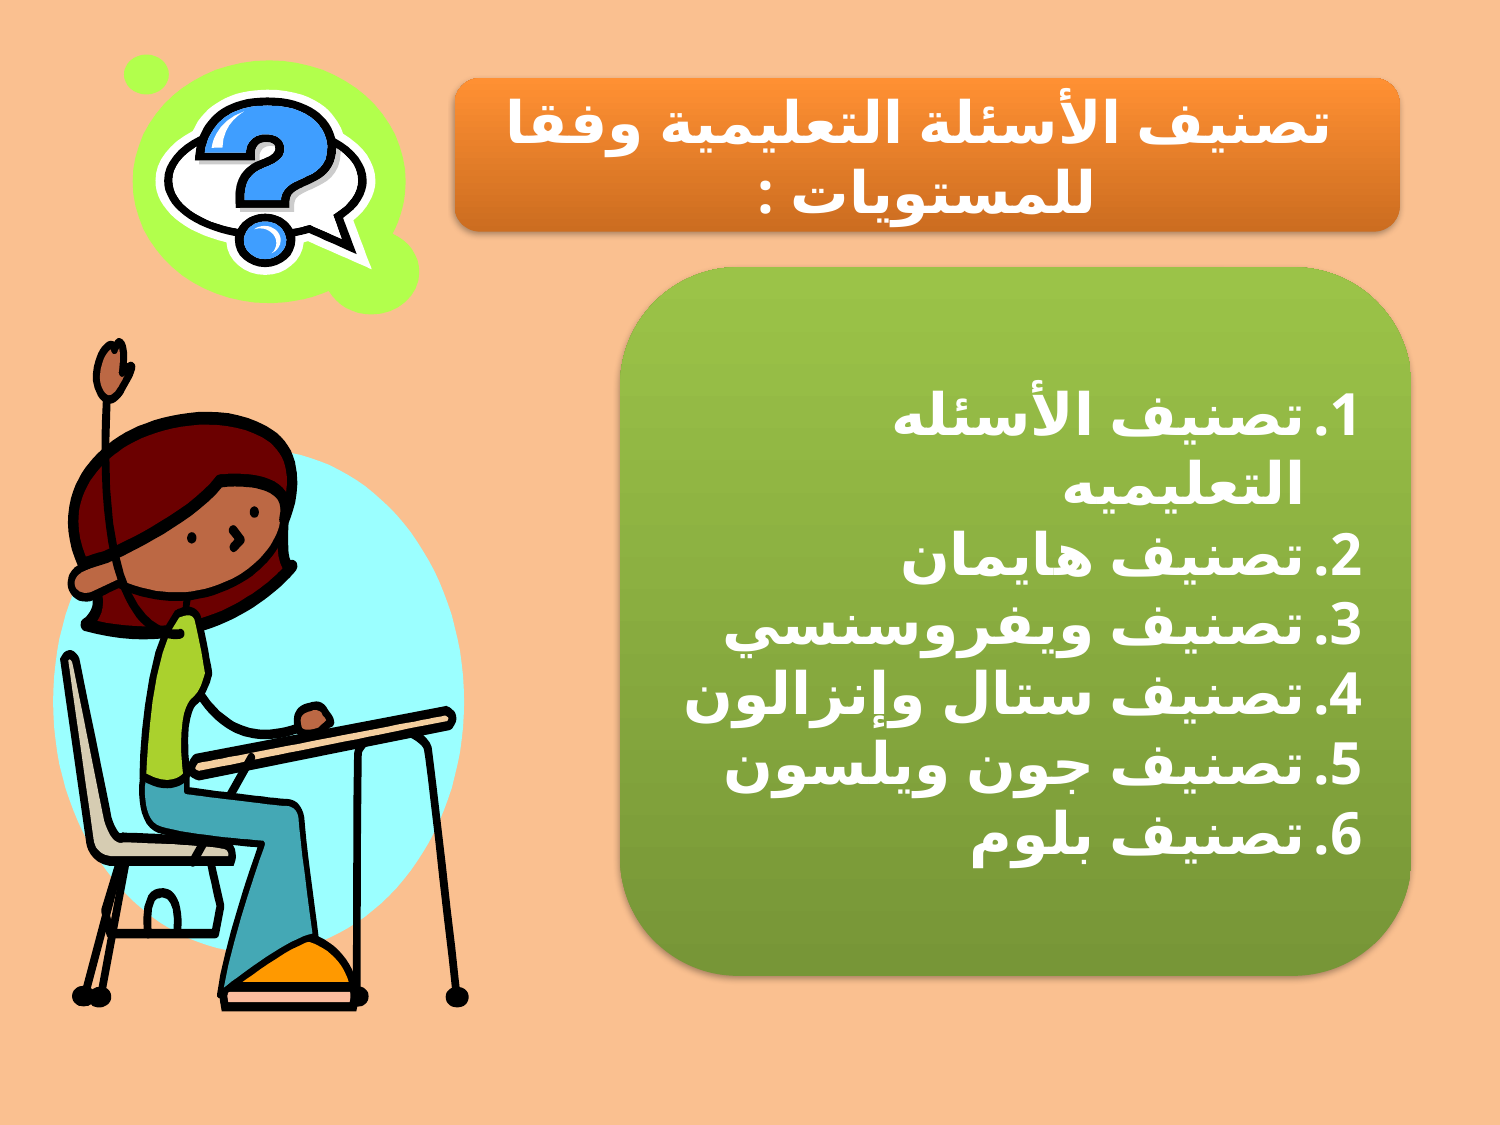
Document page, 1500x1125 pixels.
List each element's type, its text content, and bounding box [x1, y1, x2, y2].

text_box تصنيف الأسئله التعليميه تصنيف هايمان تصنيف ويفروسنسي تصنيف ستال وإنزالون تصنيف جون ويلسون تصنيف بلوم [620, 267, 1412, 976]
picture [52, 337, 469, 1012]
picture [123, 54, 420, 315]
text_box تصنيف الأسئلة التعليمية وفقا للمستويات : [454, 78, 1400, 232]
